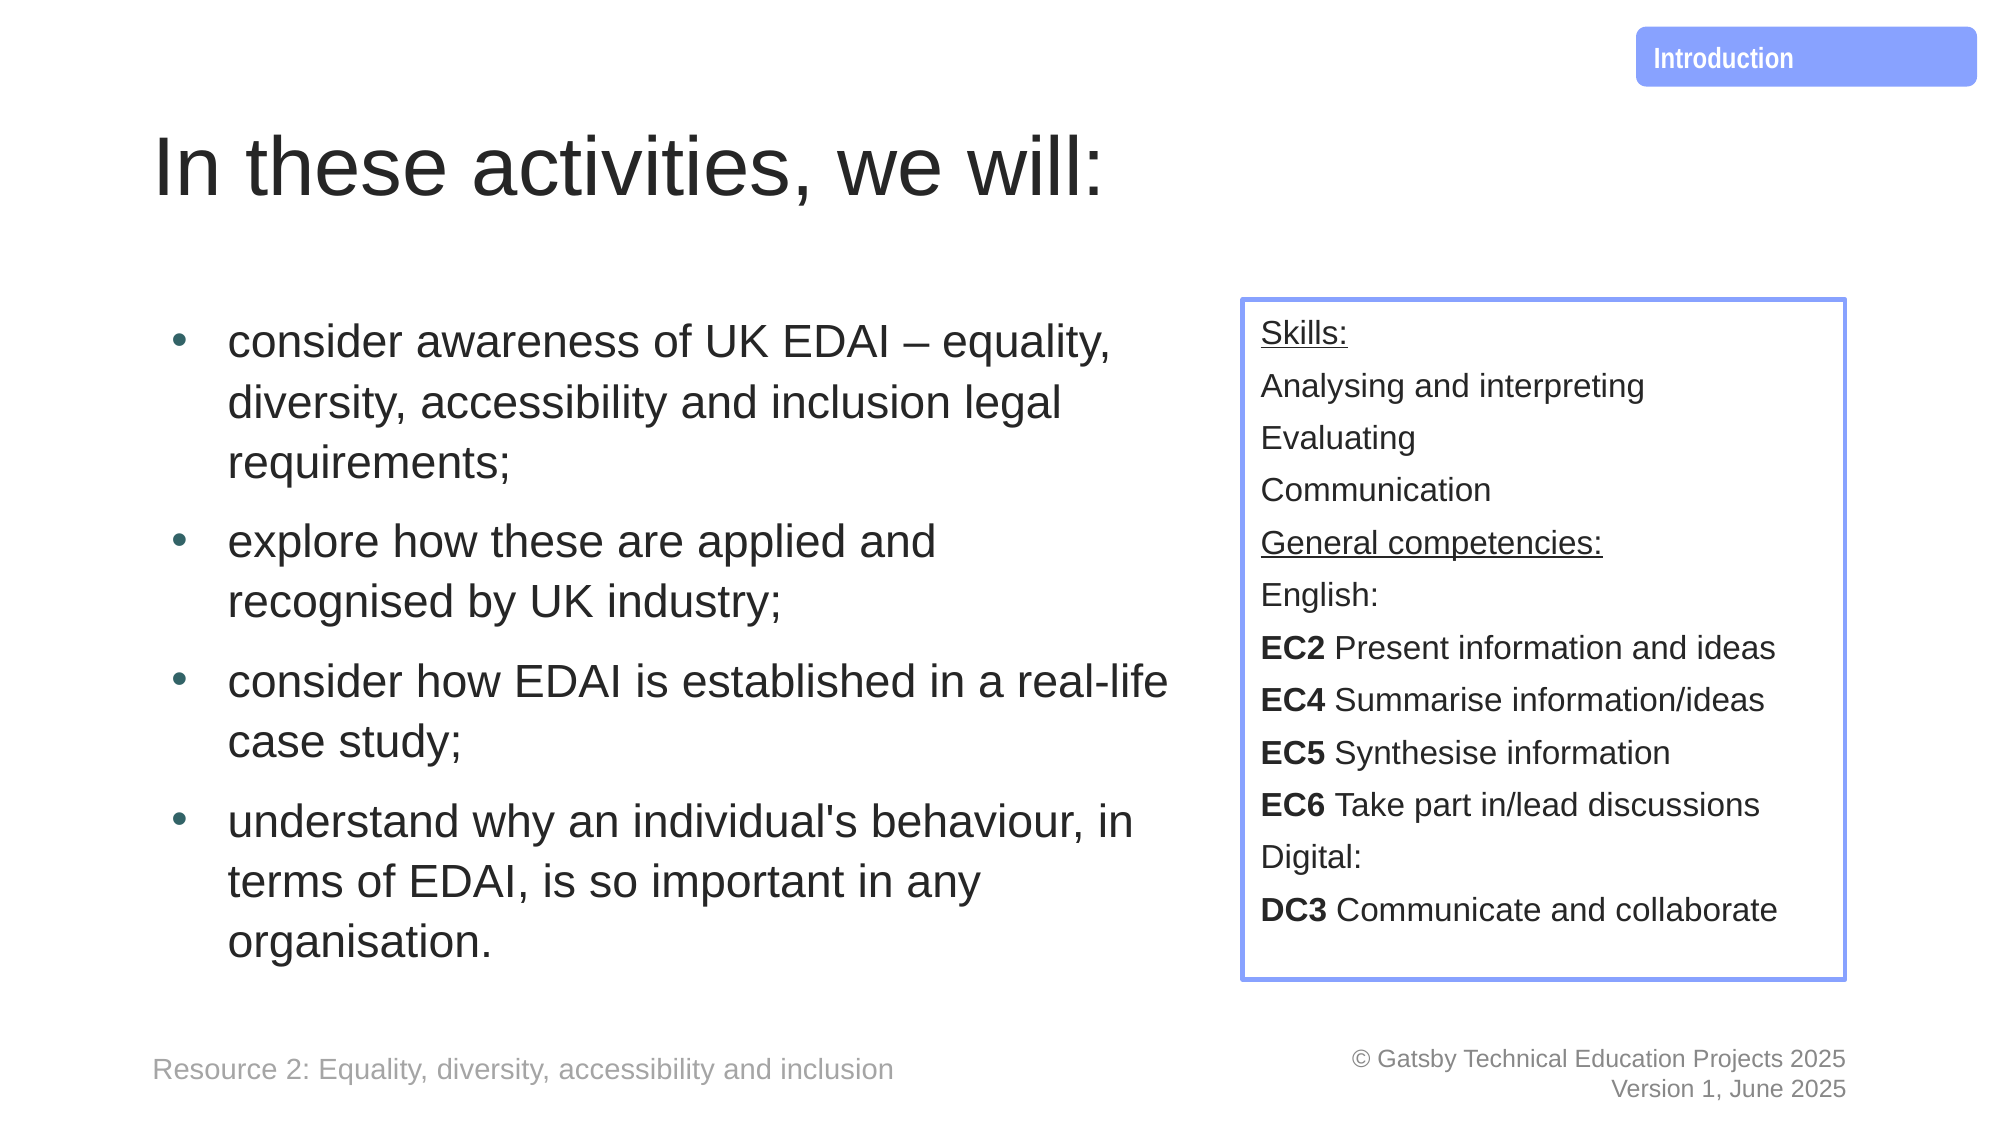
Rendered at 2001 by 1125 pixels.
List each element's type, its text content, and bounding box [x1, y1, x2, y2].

text_box Resource 2: Equality, diversity, accessibility and inclusion [137, 1042, 1138, 1103]
list consider awareness of UK EDAI – equality, diversity, accessibility and inclusion legal requirements; explore how these are applied and recognised by UK industry; consider how EDAI is established in a real-life case study; understand why an individual's behaviour, in terms of EDAI, is so important in any organisation. [137, 299, 1188, 980]
list Skills: Analysing and interpreting Evaluating Communication General competencies: English: EC2 Present information and ideas EC4 Summarise information/ideas EC5 Synthesise information EC6 Take part in/lead discussions Digital: DC3 Communicate and collaborate [1240, 297, 1847, 982]
text_box Introduction [1636, 26, 1978, 87]
title In these activities, we will: [137, 59, 1863, 278]
